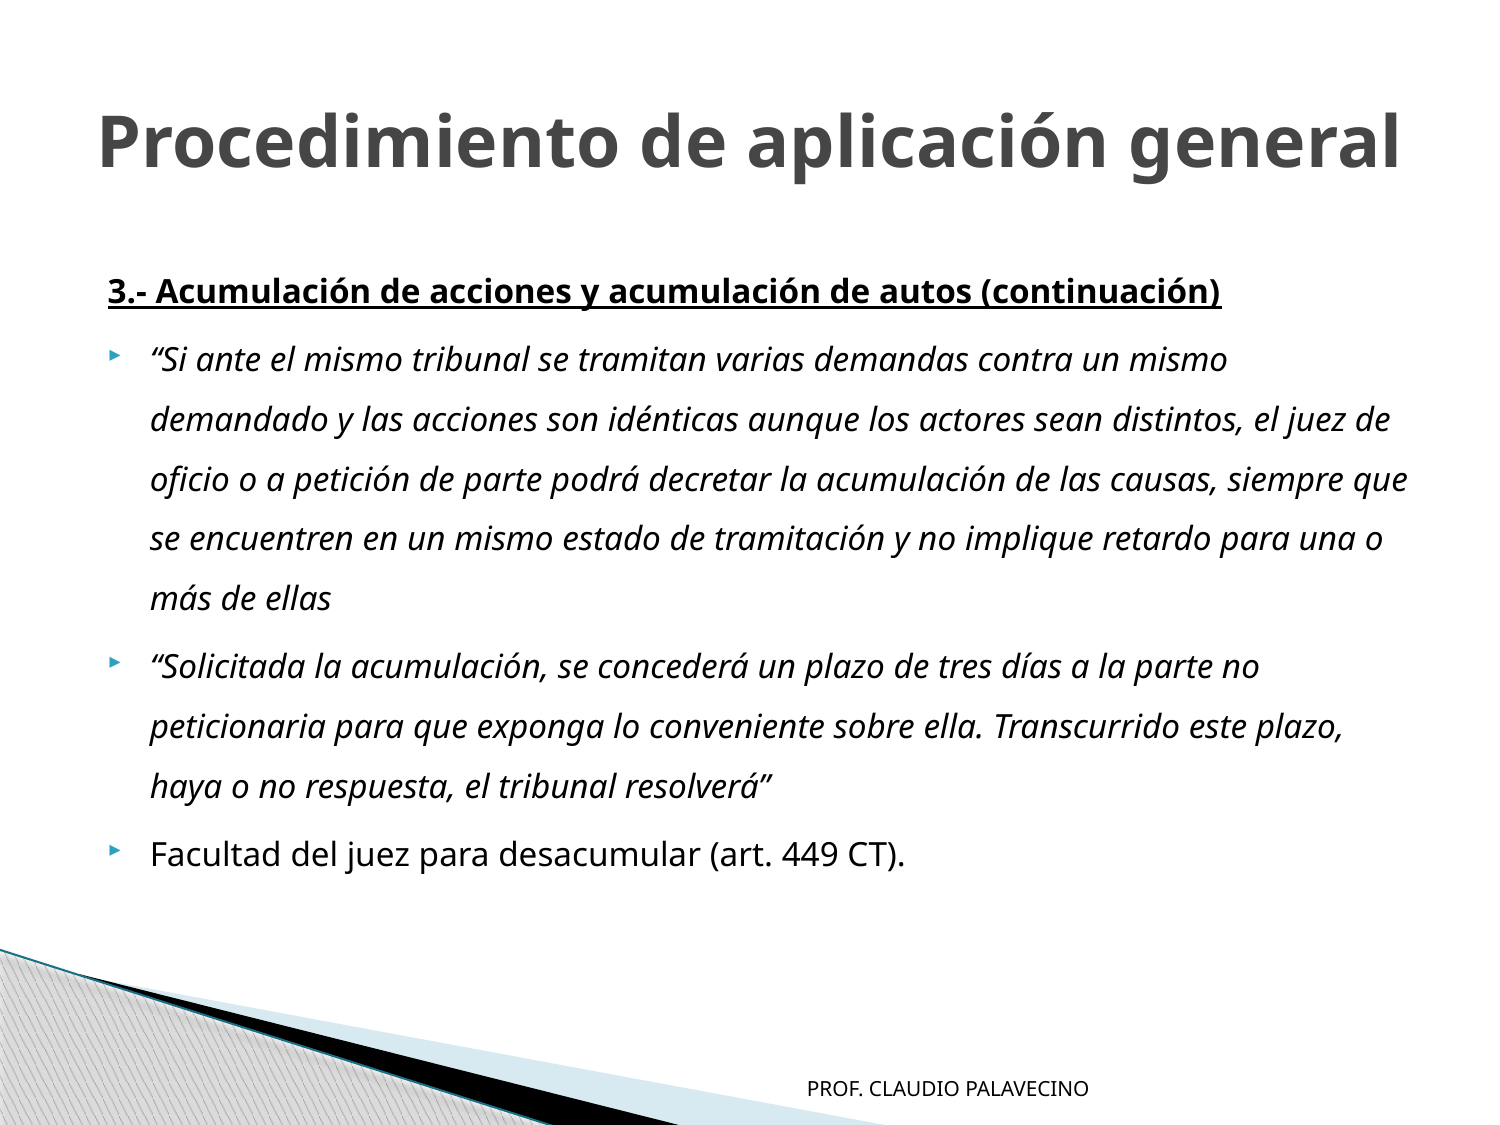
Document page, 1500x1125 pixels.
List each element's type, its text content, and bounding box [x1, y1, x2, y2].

title Procedimiento de aplicación general [75, 45, 1425, 233]
list 3.- Acumulación de acciones y acumulación de autos (continuación) “Si ante el mismo tribunal se tramitan varias demandas contra un mismo demandado y las acciones son idénticas aunque los actores sean distintos, el juez de oficio o a petición de parte podrá decretar la acumulación de las causas, siempre que se encuentren en un mismo estado de tramitación y no implique retardo para una o más de ellas “Solicitada la acumulación, se concederá un plazo de tres días a la parte no peticionaria para que exponga lo conveniente sobre ella. Transcurrido este plazo, haya o no respuesta, el tribunal resolverá” Facultad del juez para desacumular (art. 449 CT). [75, 243, 1425, 986]
footer PROF. CLAUDIO PALAVECINO [718, 1051, 1105, 1112]
